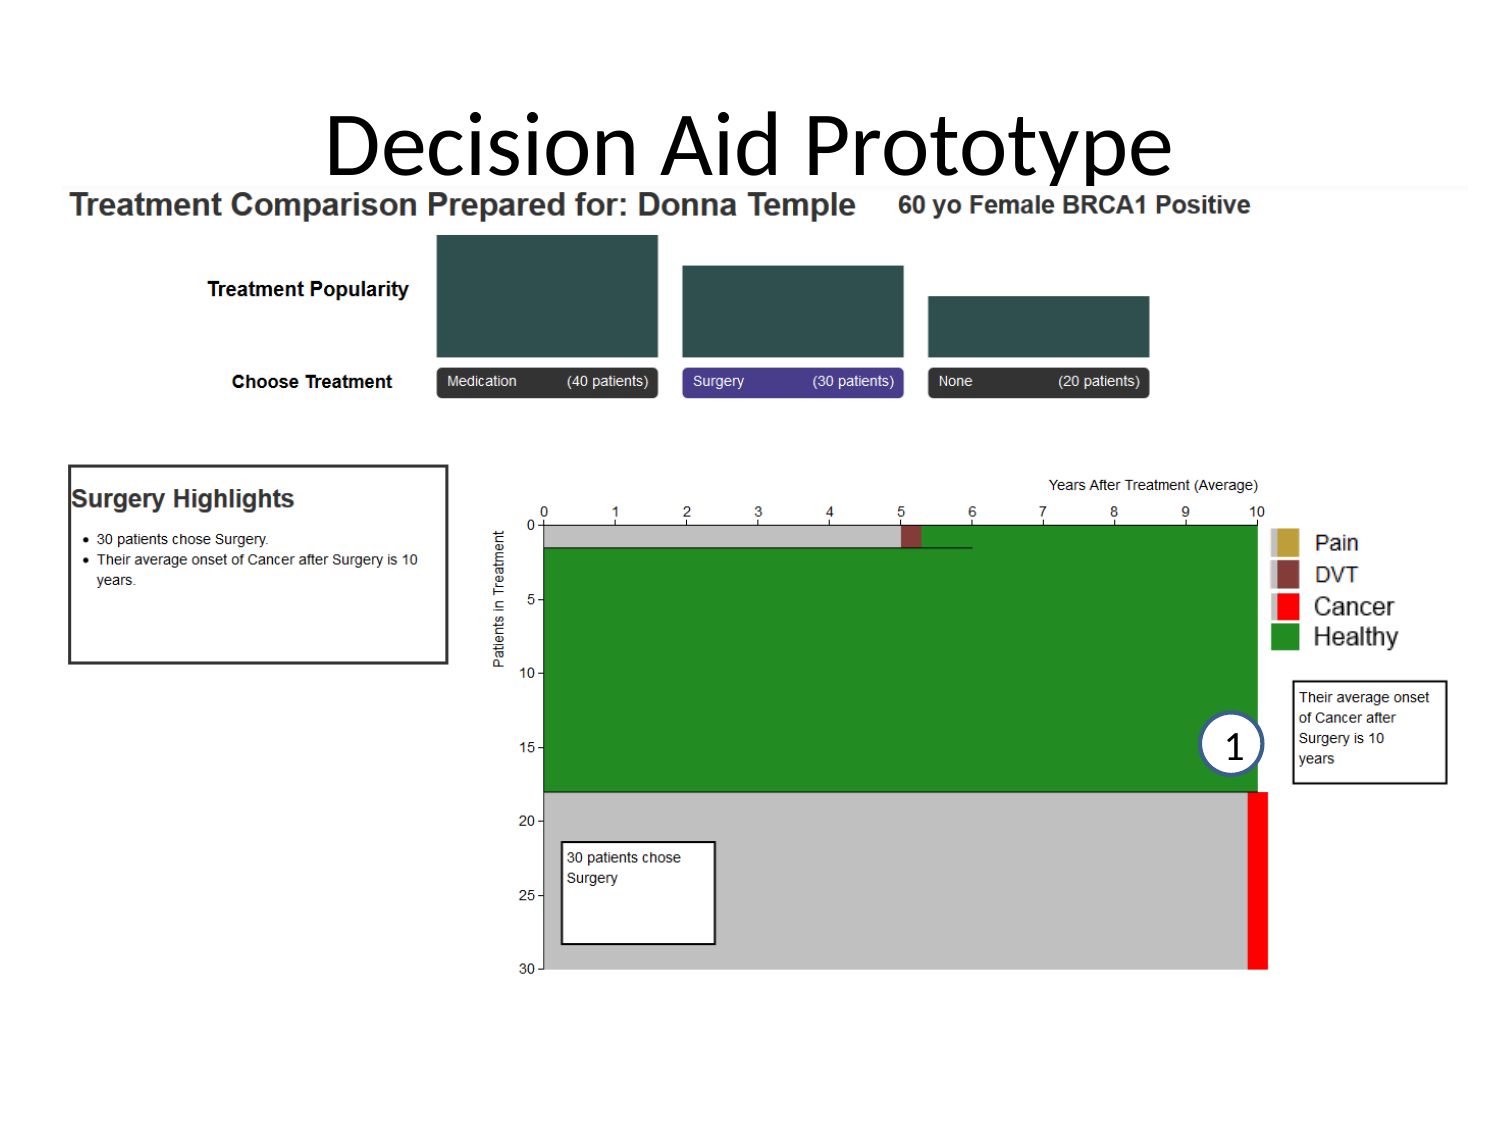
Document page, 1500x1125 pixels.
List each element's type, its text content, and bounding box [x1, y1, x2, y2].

picture [1262, 524, 1412, 660]
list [62, 186, 1468, 988]
title Decision Aid Prototype [75, 45, 1425, 185]
